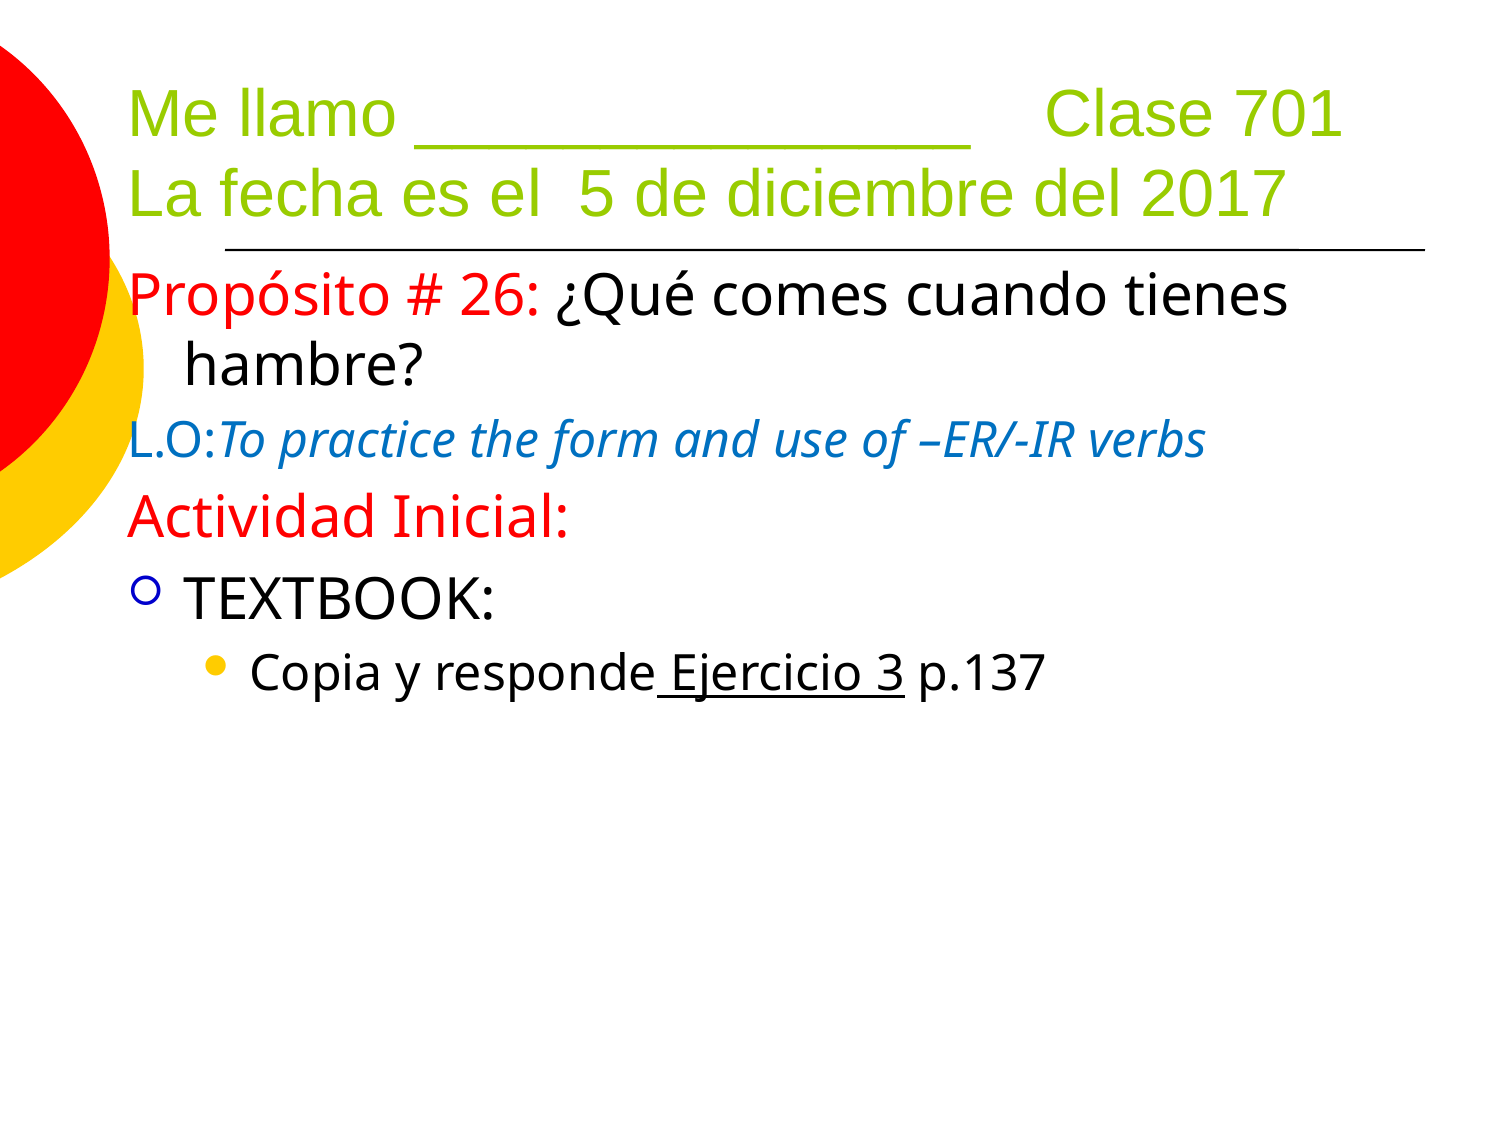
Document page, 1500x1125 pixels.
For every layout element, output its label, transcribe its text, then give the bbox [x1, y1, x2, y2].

text_box Propósito # 26: ¿Qué comes cuando tienes hambre? L.O:To practice the form and use of –ER/-IR verbs Actividad Inicial: TEXTBOOK: Copia y responde Ejercicio 3 p.137 [112, 249, 1500, 975]
title Me llamo _______________ Clase 701 La fecha es el 5 de diciembre del 2017 [112, 50, 1500, 238]
